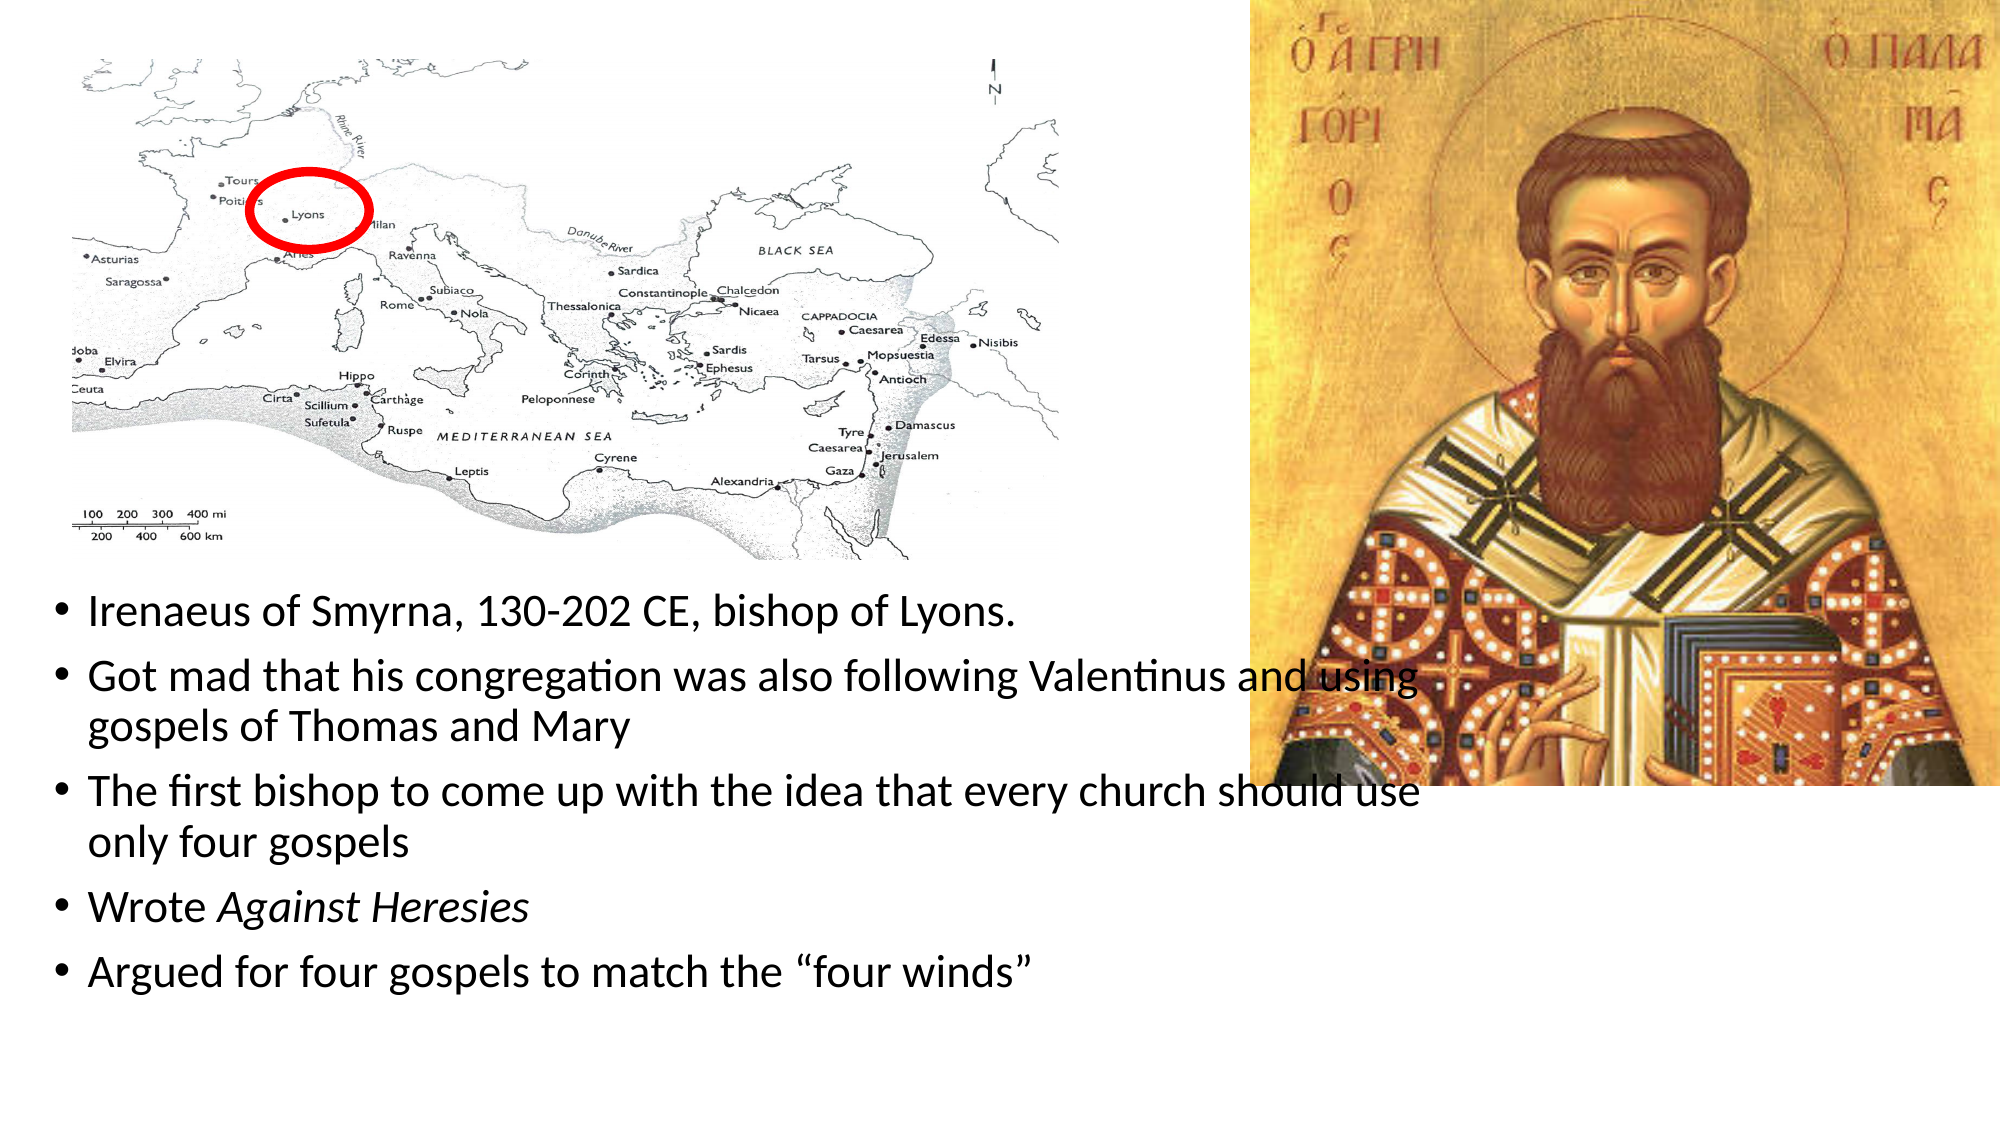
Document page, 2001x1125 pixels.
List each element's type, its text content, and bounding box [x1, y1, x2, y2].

list Irenaeus of Smyrna, 130-202 CE, bishop of Lyons. Got mad that his congregation was also following Valentinus and using gospels of Thomas and Mary The first bishop to come up with the idea that every church should use only four gospels Wrote Against Heresies Argued for four gospels to match the “four winds” [38, 578, 1470, 1007]
picture [72, 59, 1059, 560]
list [1249, 0, 2000, 786]
